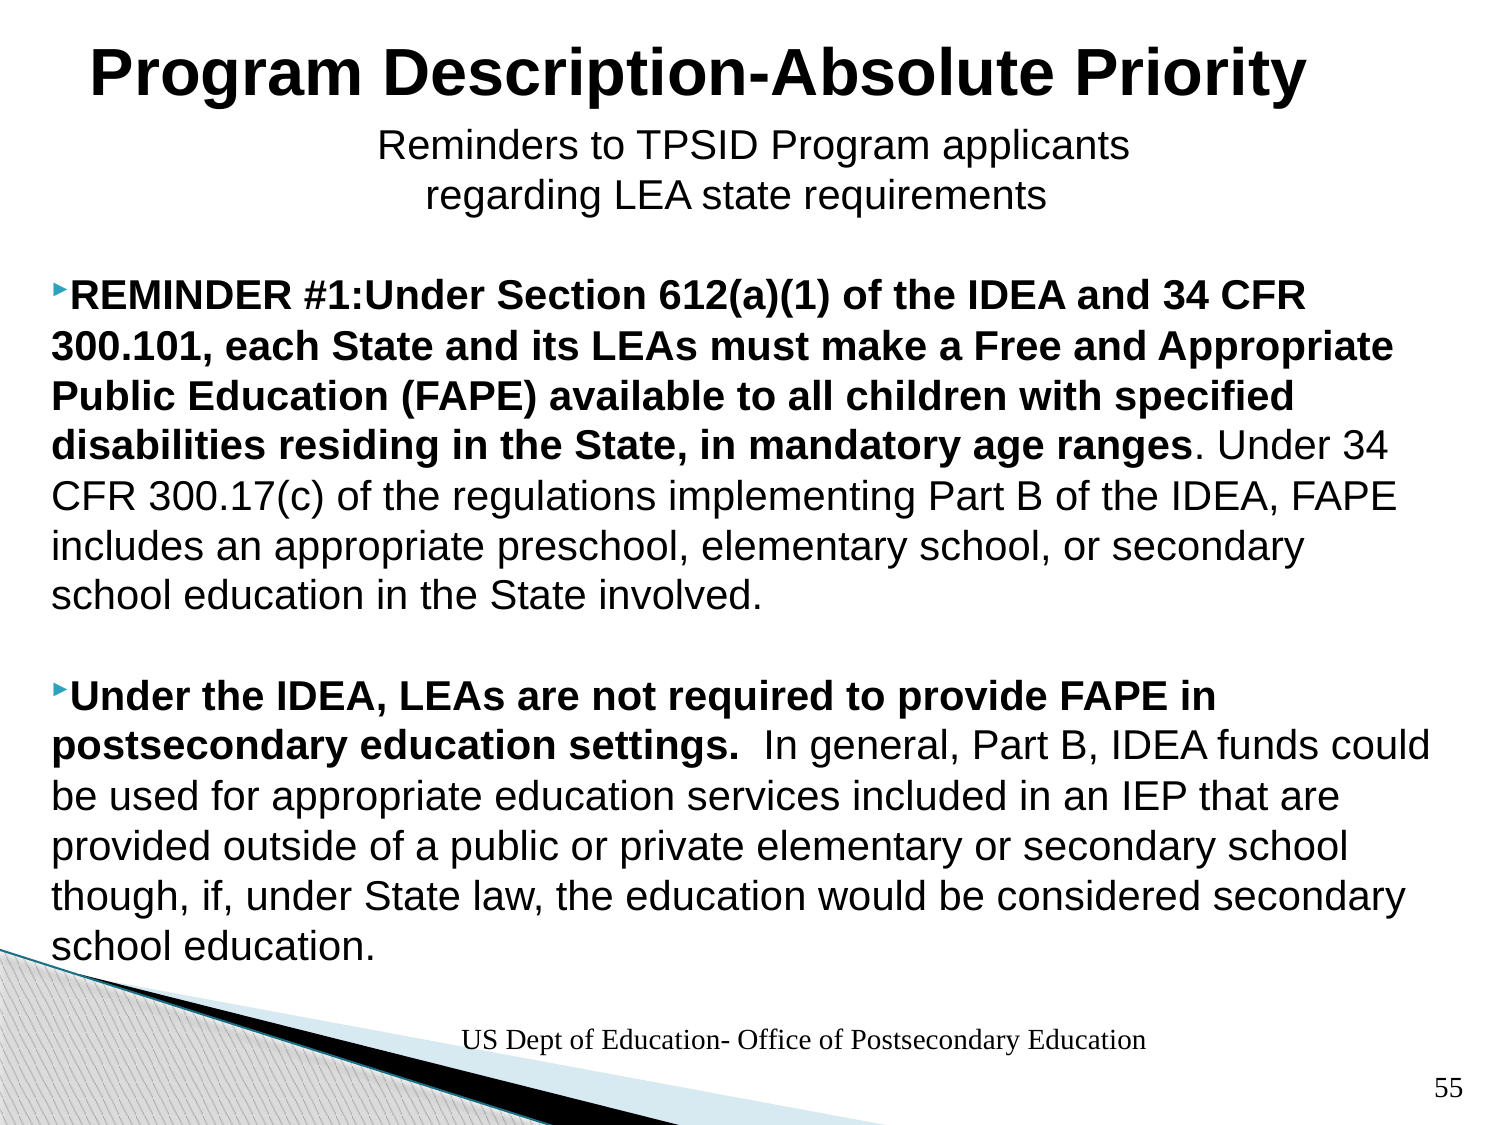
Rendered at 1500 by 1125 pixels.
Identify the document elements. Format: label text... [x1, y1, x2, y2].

footer US Dept of Education- Office of Postsecondary Education [387, 1025, 1163, 1063]
slide_number 55 [1418, 1051, 1479, 1112]
title Program Description-Absolute Priority [75, 0, 1425, 163]
list Reminders to TPSID Program applicants regarding LEA state requirements REMINDER #1:Under Section 612(a)(1) of the IDEA and 34 CFR 300.101, each State and its LEAs must make a Free and Appropriate Public Education (FAPE) available to all children with specified disabilities residing in the State, in mandatory age ranges. Under 34 CFR 300.17(c) of the regulations implementing Part B of the IDEA, FAPE includes an appropriate preschool, elementary school, or secondary school education in the State involved. Under the IDEA, LEAs are not required to provide FAPE in postsecondary education settings. In general, Part B, IDEA funds could be used for appropriate education services included in an IEP that are provided outside of a public or private elementary or secondary school though, if, under State law, the education would be considered secondary school education. [36, 60, 1449, 670]
